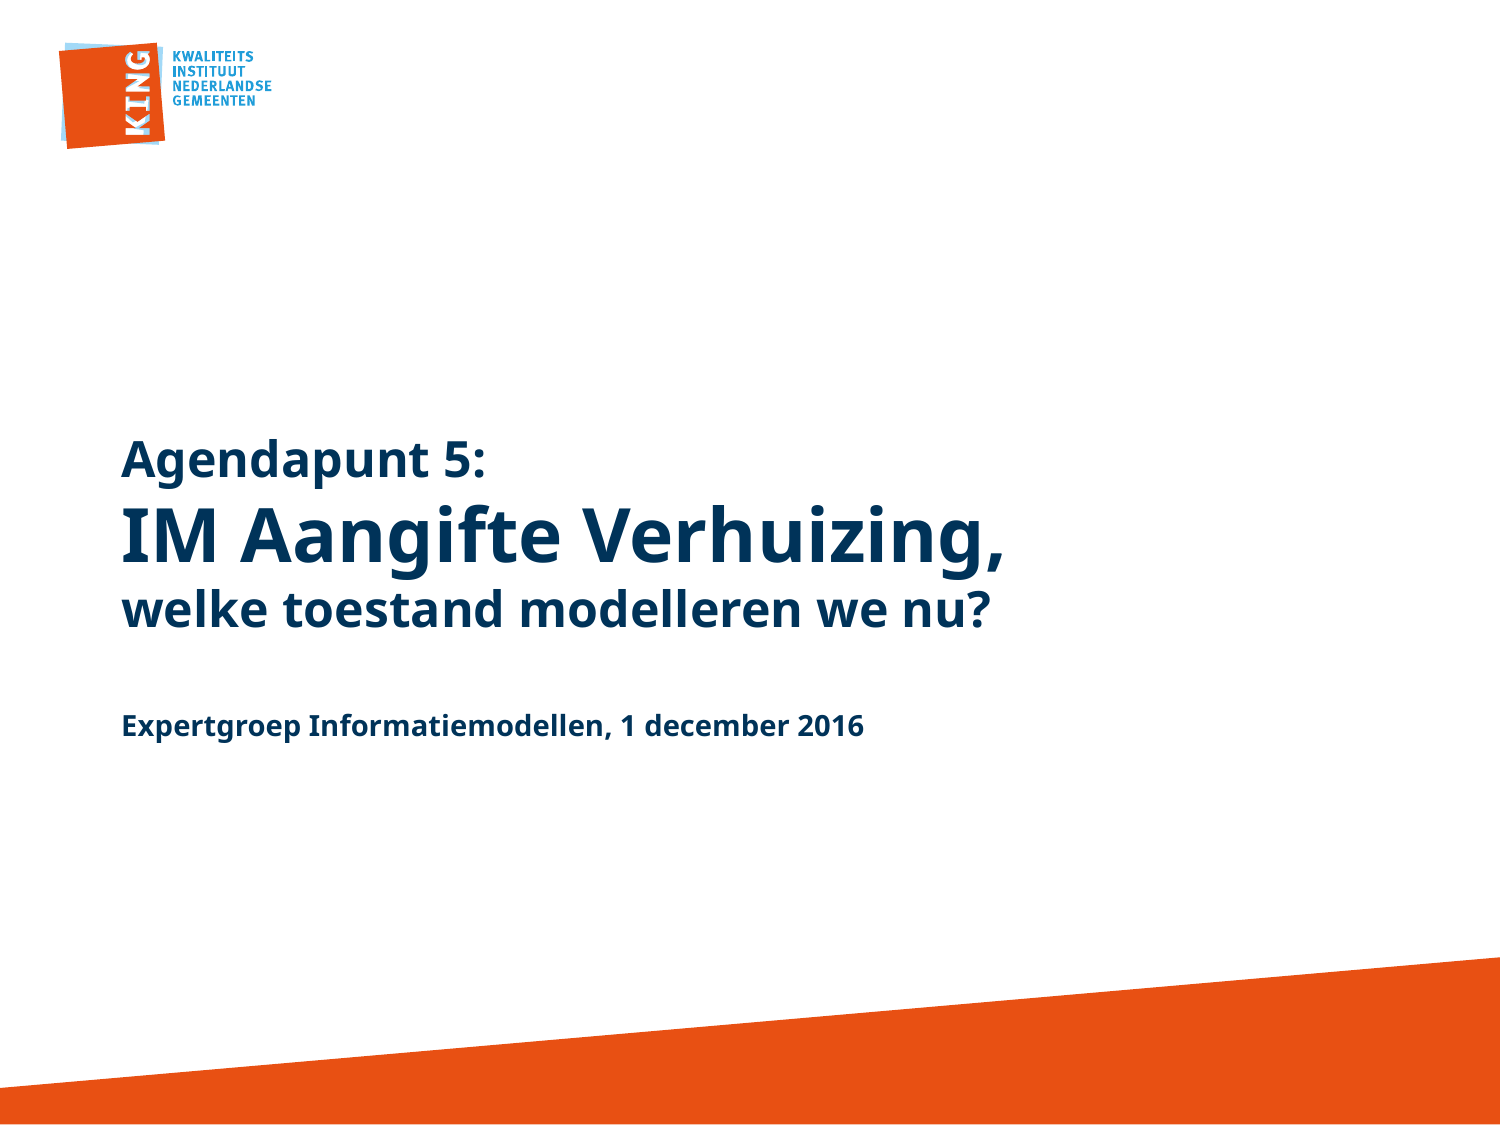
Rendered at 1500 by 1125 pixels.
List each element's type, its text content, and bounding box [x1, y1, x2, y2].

title Agendapunt 5: IM Aangifte Verhuizing, welke toestand modelleren we nu? Expertgroep Informatiemodellen, 1 december 2016 [106, 374, 1500, 616]
